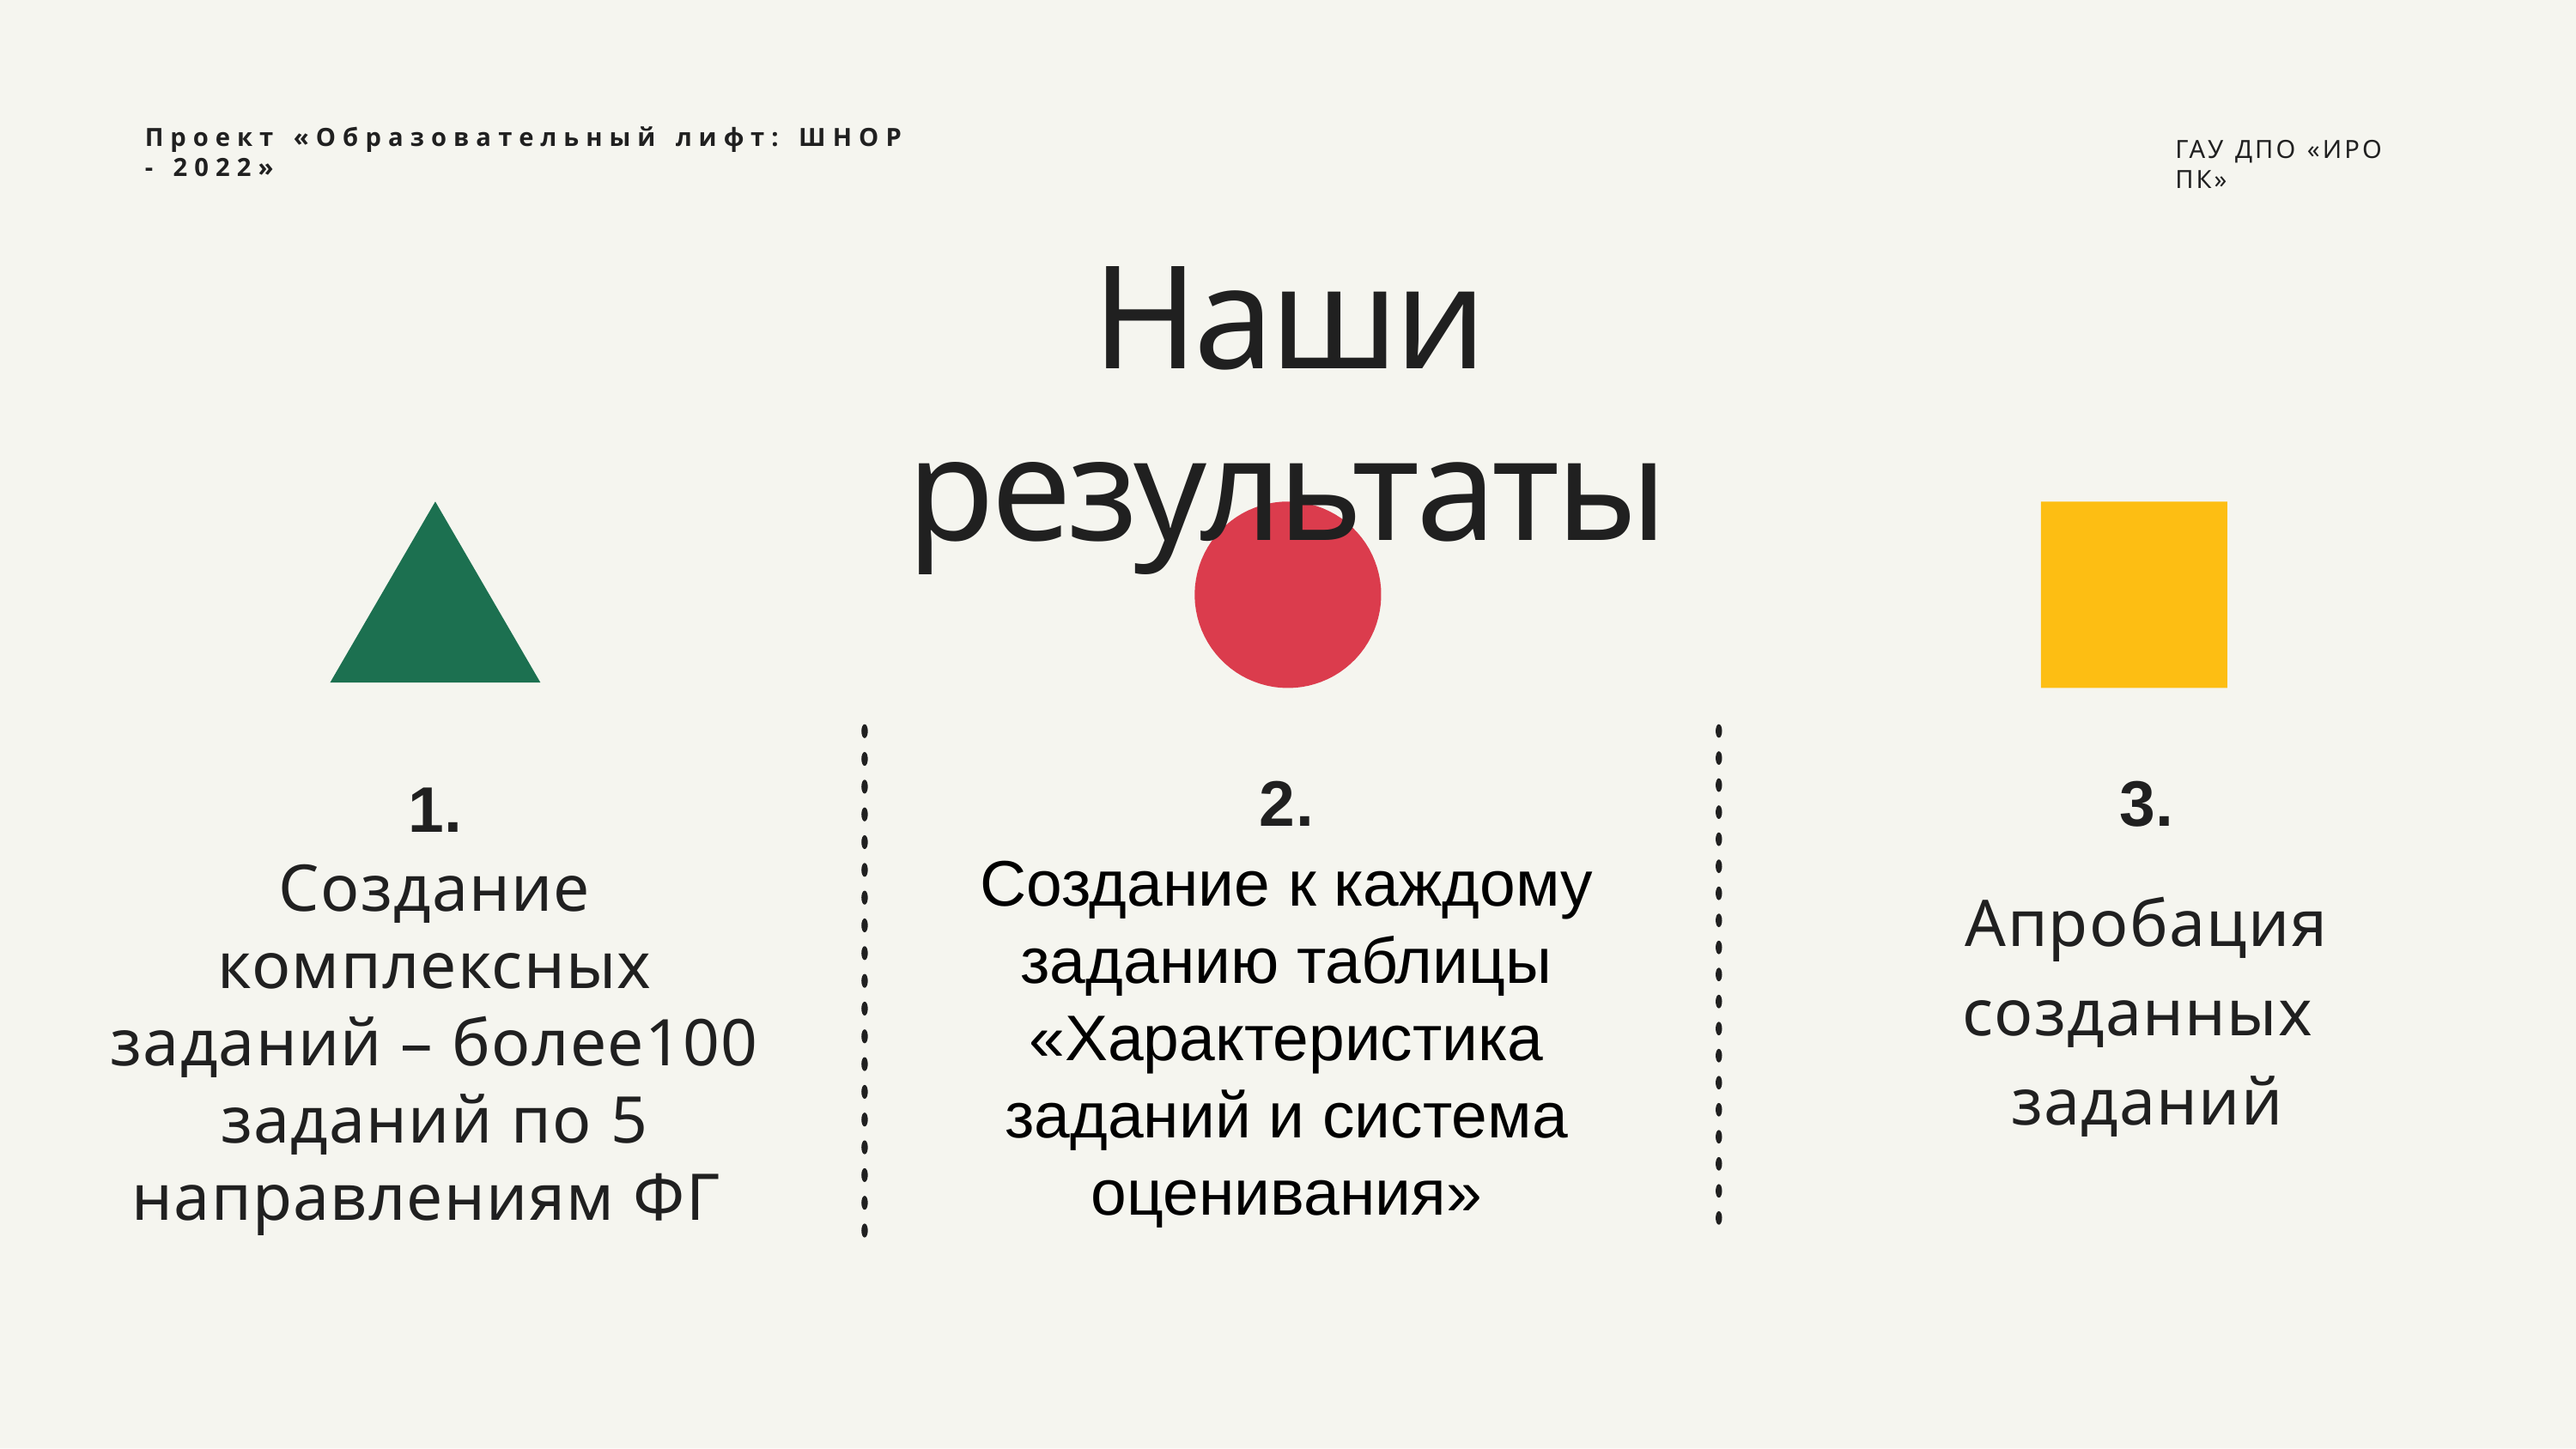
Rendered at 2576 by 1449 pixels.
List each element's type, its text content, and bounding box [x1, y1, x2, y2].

text_box 1. Создание комплексных заданий – более100 заданий по 5 направлениям ФГ [100, 766, 770, 1234]
text_box [861, 890, 868, 905]
text_box Проект «Образовательный лифт: ШНОР - 2022» [143, 119, 934, 182]
text_box [1716, 967, 1722, 982]
text_box [861, 834, 868, 850]
text_box [861, 1167, 868, 1182]
text_box [1716, 994, 1722, 1009]
text_box [861, 779, 868, 794]
text_box [1716, 940, 1722, 955]
text_box [861, 918, 868, 933]
text_box [861, 1084, 868, 1100]
text_box [861, 1140, 868, 1155]
text_box [1716, 832, 1722, 846]
text_box [2040, 501, 2227, 688]
text_box [861, 1001, 868, 1016]
text_box [1716, 1022, 1722, 1036]
text_box [1194, 569, 1382, 688]
text_box [1716, 1156, 1722, 1171]
text_box [1716, 805, 1722, 819]
text_box [861, 1057, 868, 1071]
text_box [861, 1223, 868, 1238]
text_box [861, 973, 868, 988]
text_box 3. Апробация созданных заданий [1842, 760, 2451, 1138]
text_box [861, 807, 868, 822]
text_box [1716, 724, 1722, 738]
text_box [1716, 1210, 1722, 1225]
text_box 2. Создание к каждому заданию таблицы «Характеристика заданий и система оценивания» [941, 760, 1631, 1307]
text_box [861, 1196, 868, 1210]
text_box [861, 752, 868, 767]
text_box [1716, 1130, 1722, 1144]
text_box [861, 863, 868, 877]
text_box [1716, 859, 1722, 874]
text_box [861, 1029, 868, 1044]
text_box [330, 501, 541, 683]
text_box [1716, 1184, 1722, 1198]
text_box [1716, 778, 1722, 792]
text_box [1716, 913, 1722, 928]
text_box ГАУ ДПО «ИРО ПК» [2173, 130, 2433, 193]
text_box [1716, 1076, 1722, 1090]
text_box [861, 946, 868, 961]
text_box [1716, 886, 1722, 900]
text_box [1716, 1102, 1722, 1117]
text_box [861, 724, 868, 738]
text_box [1716, 1048, 1722, 1063]
text_box [1716, 751, 1722, 765]
text_box [861, 1113, 868, 1127]
title Наши результаты [731, 223, 1843, 569]
